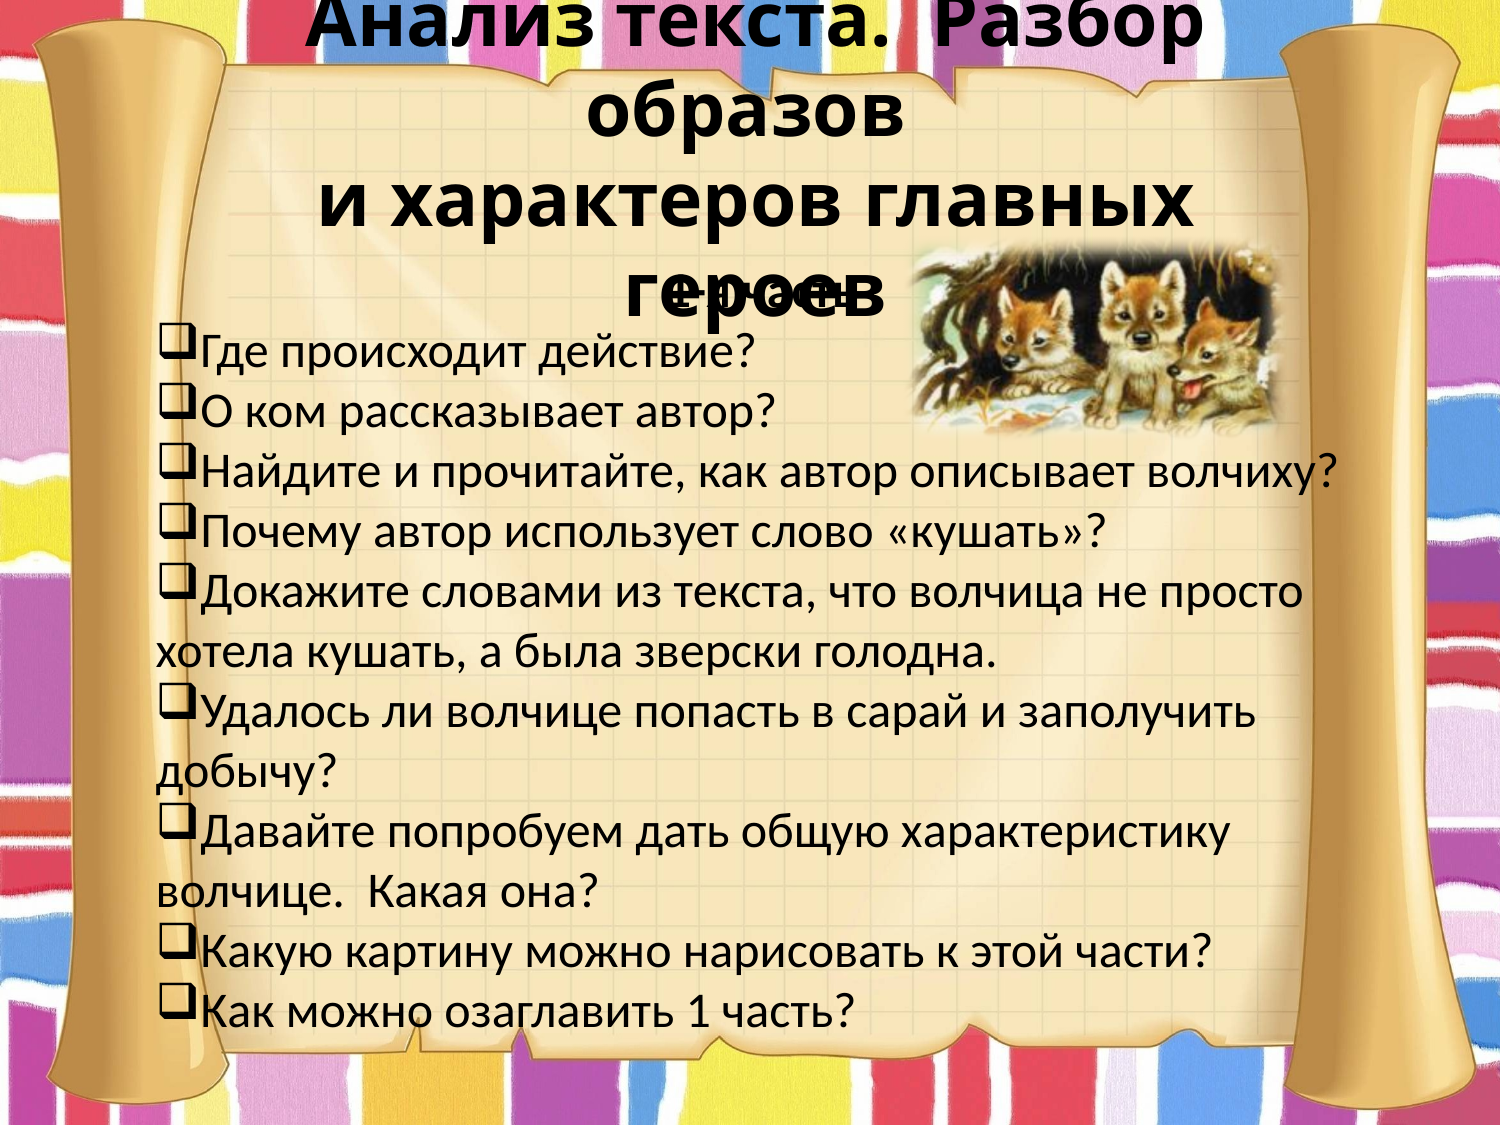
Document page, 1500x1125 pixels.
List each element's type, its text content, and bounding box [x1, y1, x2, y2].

picture [0, 0, 1500, 1125]
text_box 1-я часть Где происходит действие? О ком рассказывает автор? Найдите и прочитайте, как автор описывает волчиху? Почему автор использует слово «кушать»? Докажите словами из текста, что волчица не просто хотела кушать, а была зверски голодна. Удалось ли волчице попасть в сарай и заполучить добычу? Давайте попробуем дать общую характеристику волчице. Какая она? Какую картину можно нарисовать к этой части? Как можно озаглавить 1 часть? [140, 249, 1360, 1045]
title Анализ текста. Разбор образов и характеров главных героев [175, 70, 1336, 233]
